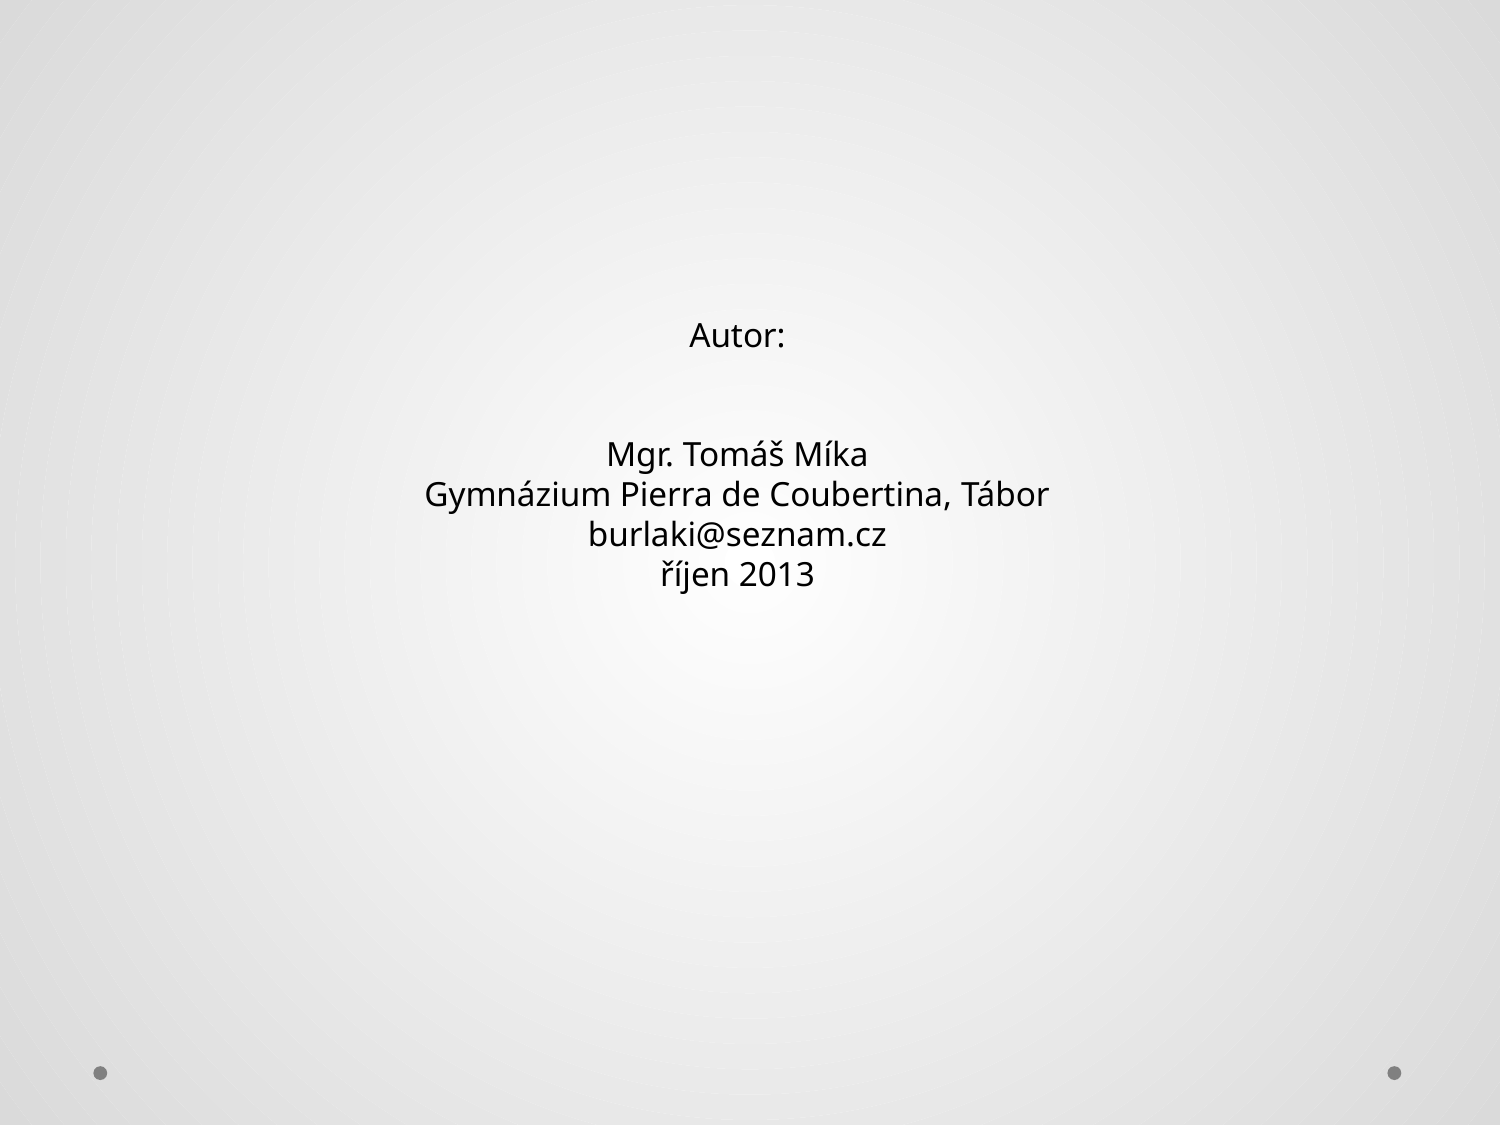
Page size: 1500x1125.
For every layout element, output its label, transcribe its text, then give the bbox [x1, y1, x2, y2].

text_box Autor: Mgr. Tomáš Míka Gymnázium Pierra de Coubertina, Tábor burlaki@seznam.cz říjen 2013 [406, 306, 1070, 600]
